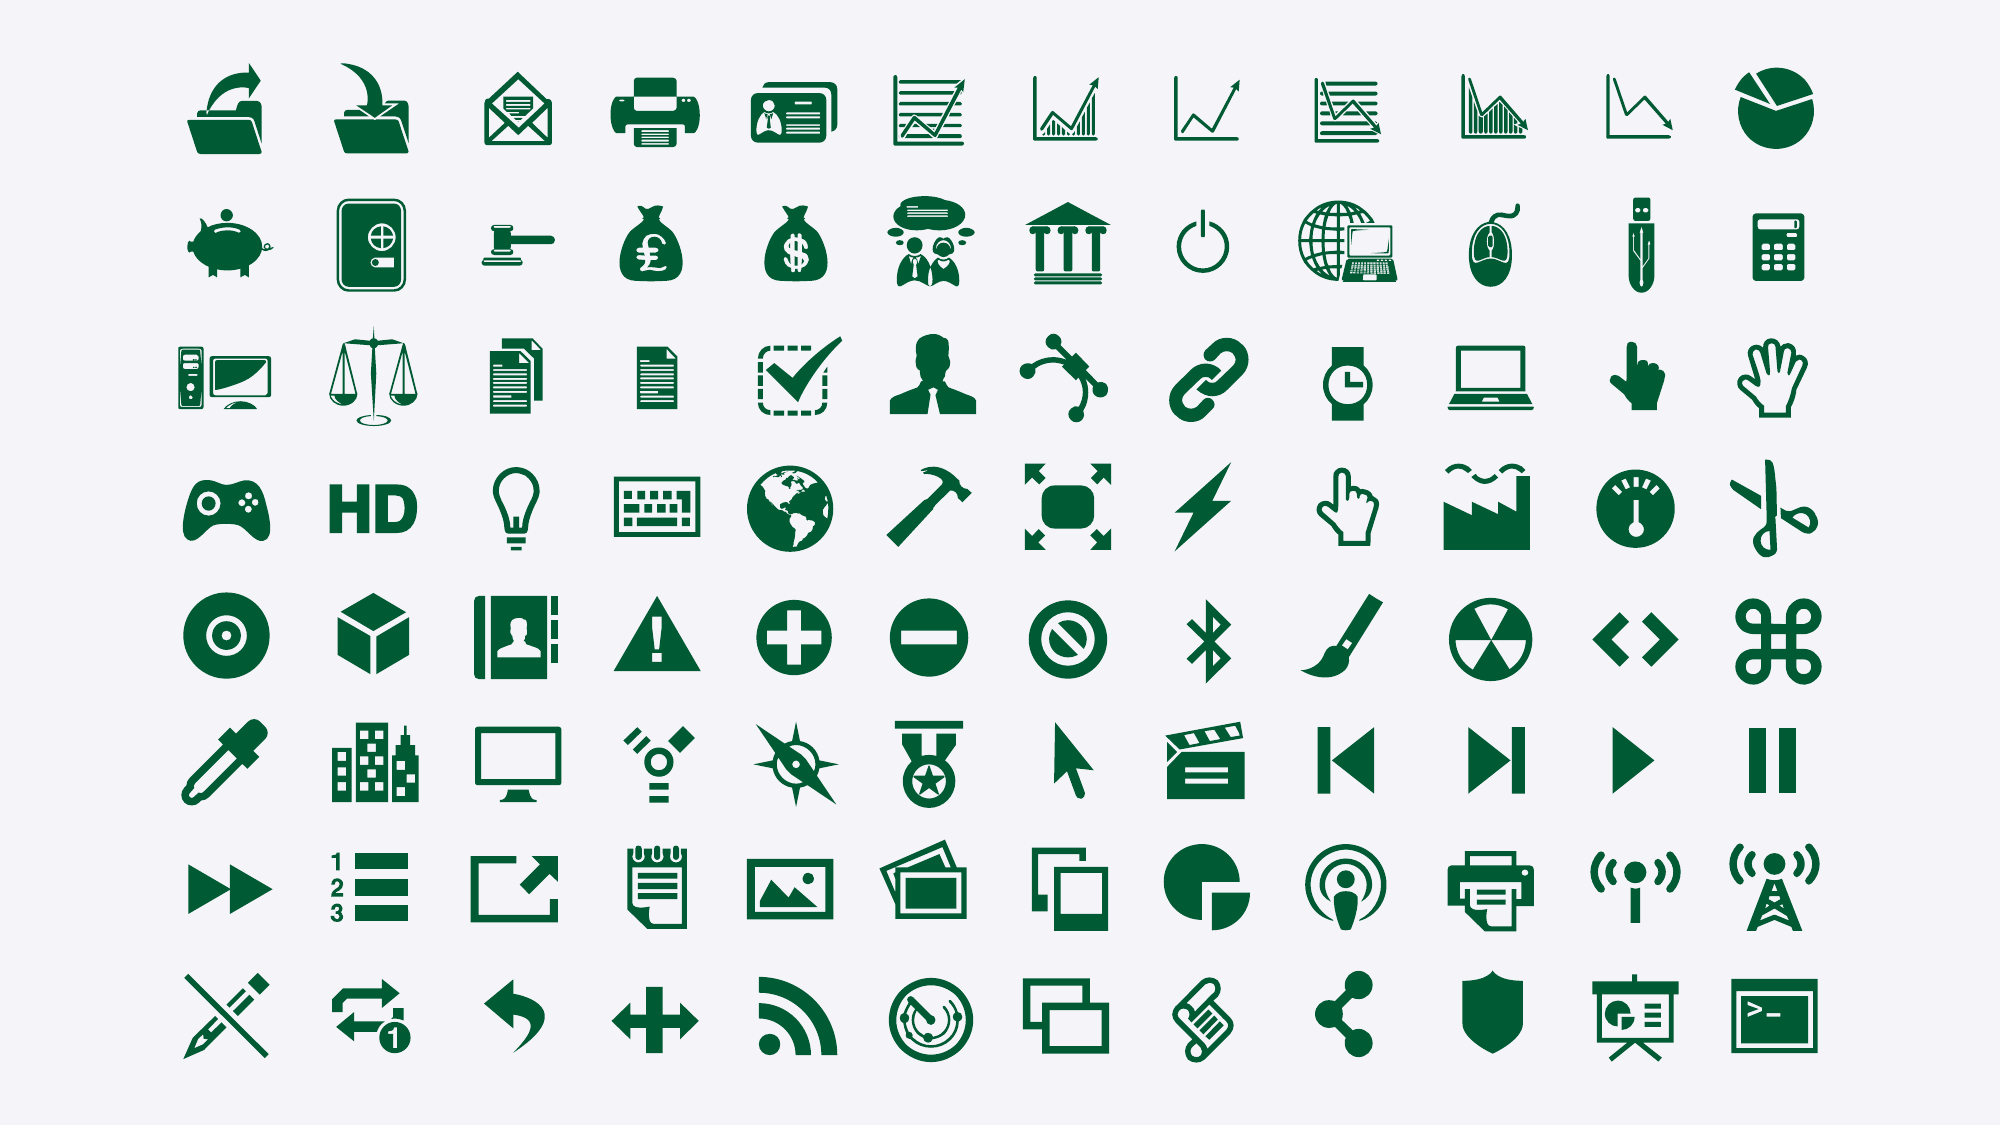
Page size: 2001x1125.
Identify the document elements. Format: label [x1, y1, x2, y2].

picture [178, 62, 1822, 1063]
